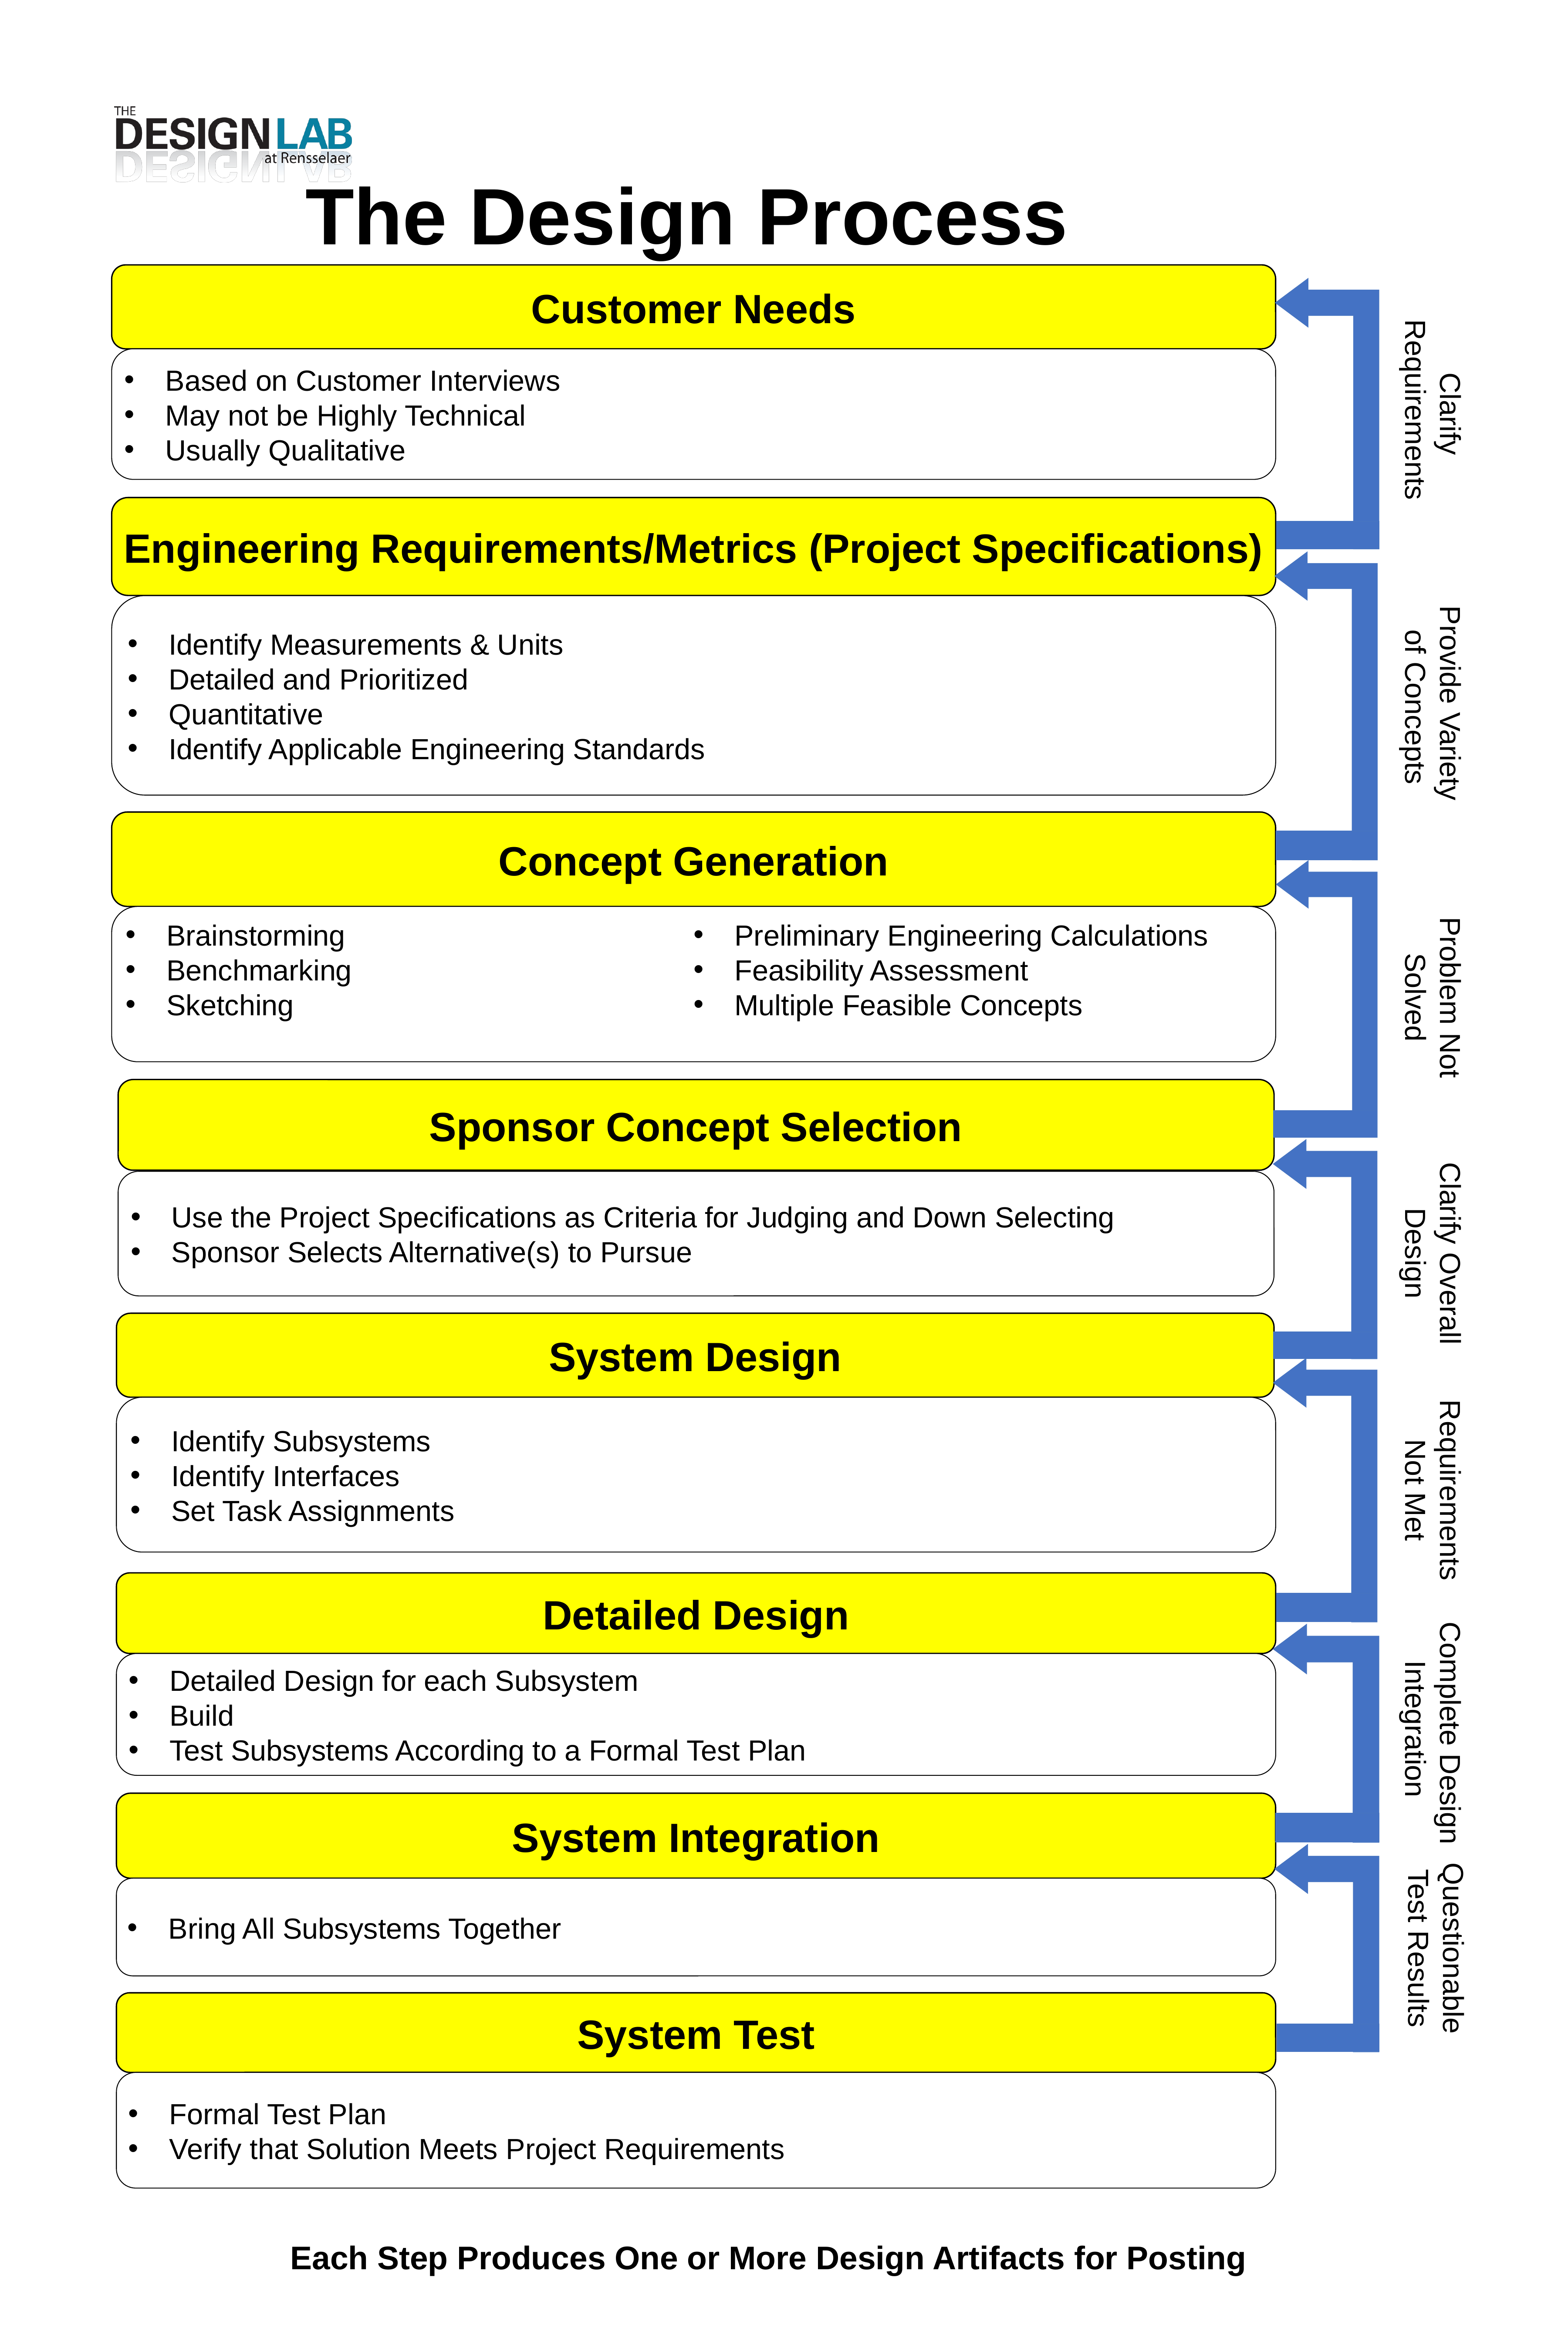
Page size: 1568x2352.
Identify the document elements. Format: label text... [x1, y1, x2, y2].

text_box Each Step Produces One or More Design Artifacts for Posting [284, 2233, 1261, 2279]
text_box Identify Measurements & Units Detailed and Prioritized Quantitative Identify Applicable Engineering Standards [111, 595, 1275, 796]
text_box Clarify Overall Design [1396, 1146, 1473, 1361]
text_box Bring All Subsystems Together [116, 1878, 1275, 1977]
text_box System Design [116, 1313, 1274, 1398]
text_box Use the Project Specifications as Criteria for Judging and Down Selecting Sponsor Selects Alternative(s) to Pursue [118, 1171, 1274, 1297]
text_box Complete Design Integration [1396, 1607, 1473, 1859]
text_box System Integration [116, 1792, 1276, 1879]
picture [114, 106, 352, 182]
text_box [1275, 278, 1379, 549]
text_box Based on Customer Interviews May not be Highly Technical Usually Qualitative [111, 348, 1275, 480]
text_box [1274, 861, 1377, 1137]
text_box Concept Generation [111, 811, 1276, 907]
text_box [1274, 1358, 1377, 1622]
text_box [1275, 552, 1377, 860]
text_box Requirements Not Met [1396, 1381, 1473, 1599]
text_box Customer Needs [111, 264, 1276, 349]
text_box Sponsor Concept Selection [118, 1079, 1275, 1171]
text_box Engineering Requirements/Metrics (Project Specifications) [111, 497, 1276, 596]
text_box Formal Test Plan Verify that Solution Meets Project Requirements [116, 2072, 1276, 2189]
picture [335, 135, 345, 144]
text_box Detailed Design for each Subsystem Build Test Subsystems According to a Formal Test Plan [116, 1653, 1274, 1776]
text_box Brainstorming Benchmarking Sketching Preliminary Engineering Calculations Feasibility Assessment Multiple Feasible Concepts [111, 906, 1274, 1062]
text_box Provide Variety of Concepts [1396, 565, 1473, 849]
text_box Detailed Design [116, 1572, 1276, 1654]
text_box Clarify Requirements [1396, 272, 1473, 556]
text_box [1275, 1845, 1379, 2052]
picture [335, 123, 344, 131]
text_box Problem Not Solved [1396, 906, 1473, 1088]
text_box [1274, 1140, 1377, 1358]
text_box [1274, 1624, 1379, 1842]
text_box System Test [116, 1992, 1276, 2073]
text_box Identify Subsystems Identify Interfaces Set Task Assignments [116, 1396, 1274, 1553]
text_box Questionable Test Results [1399, 1847, 1476, 2050]
text_box The Design Process [299, 161, 1088, 264]
